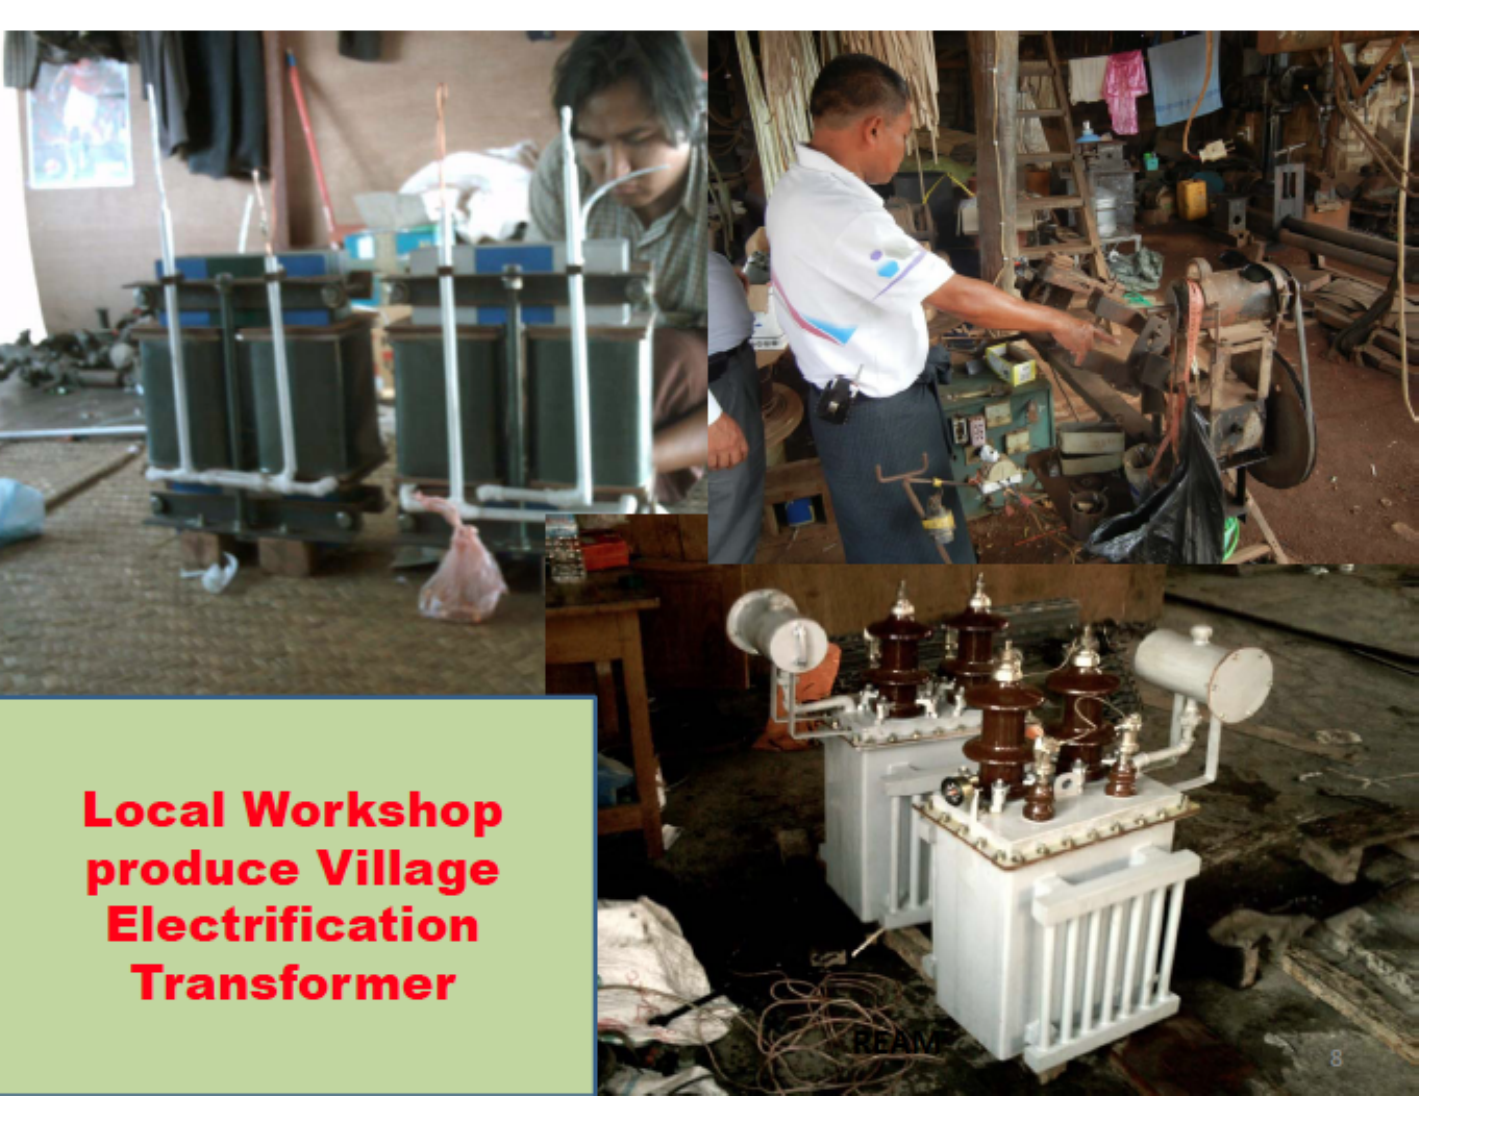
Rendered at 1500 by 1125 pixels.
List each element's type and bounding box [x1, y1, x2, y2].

picture [0, 28, 1419, 1096]
